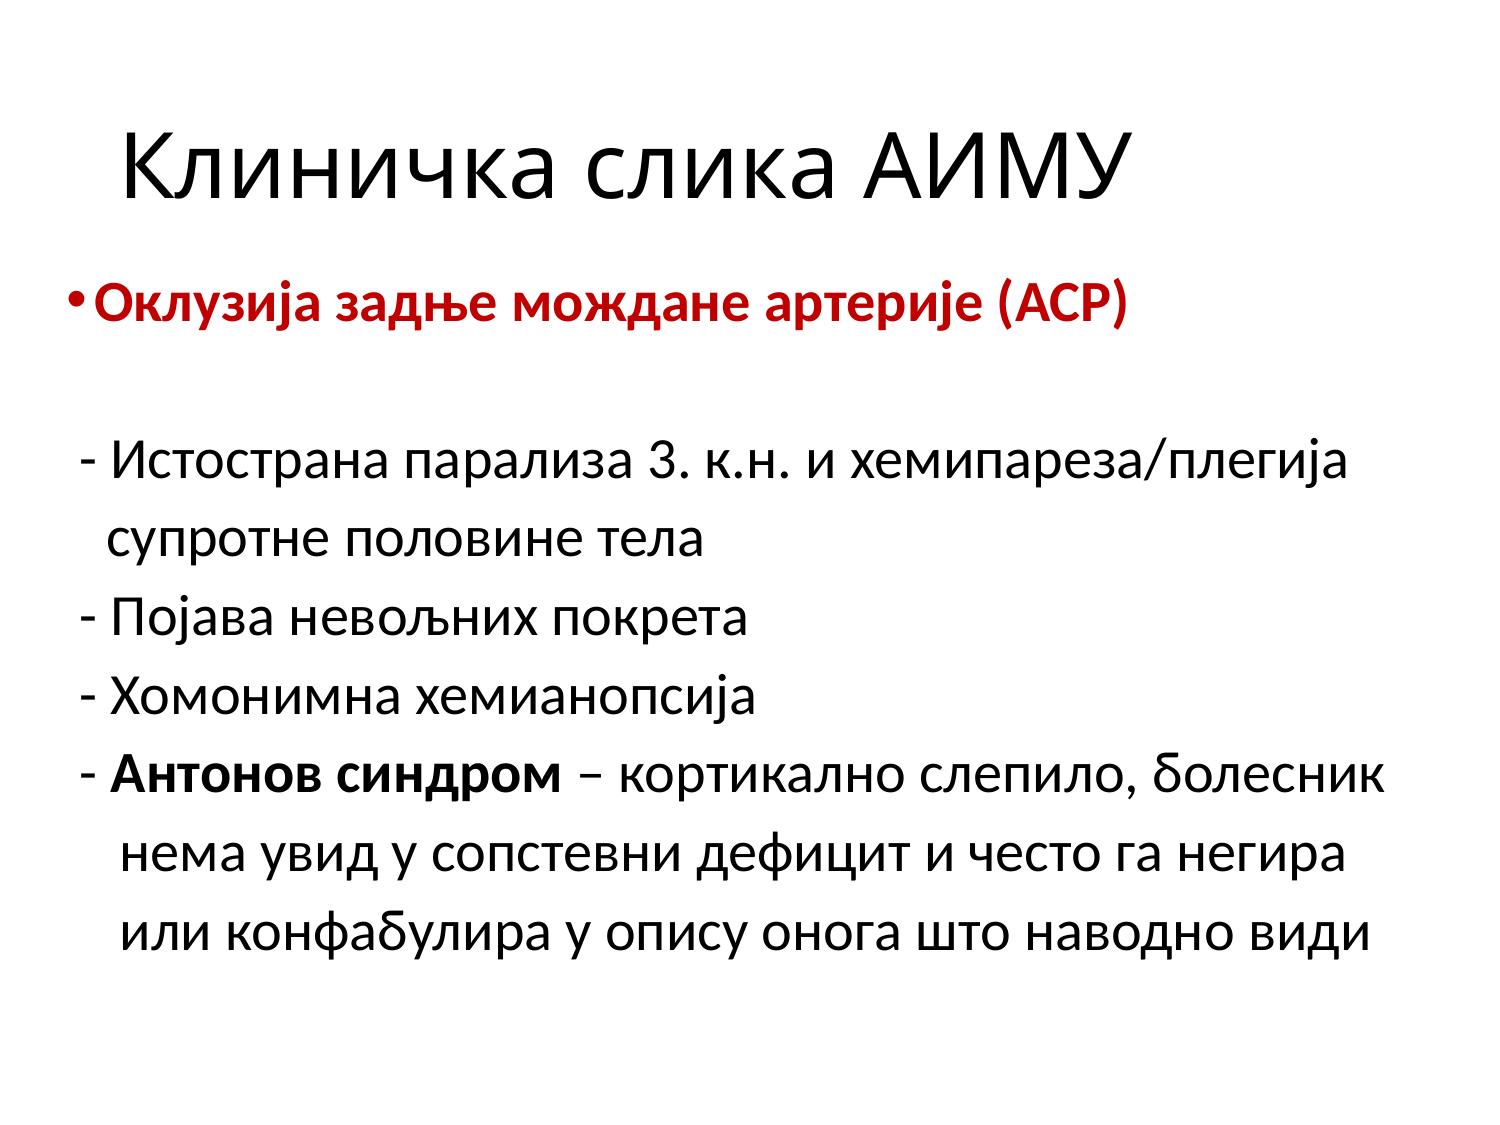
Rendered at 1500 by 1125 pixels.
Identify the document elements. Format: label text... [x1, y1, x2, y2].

title Клиничка слика АИМУ [103, 59, 1397, 263]
list Оклузија задње мождане артерије (ACP) - Истострана парализа 3. к.н. и хемипареза/плегија супротне половине тела - Појава невољних покрета - Хомонимна хемианопсија - Антонов синдром – кортикално слепило, болесник нема увид у сопстевни дефицит и често га негира или конфабулира у опису онога што наводно види [51, 263, 1449, 1089]
